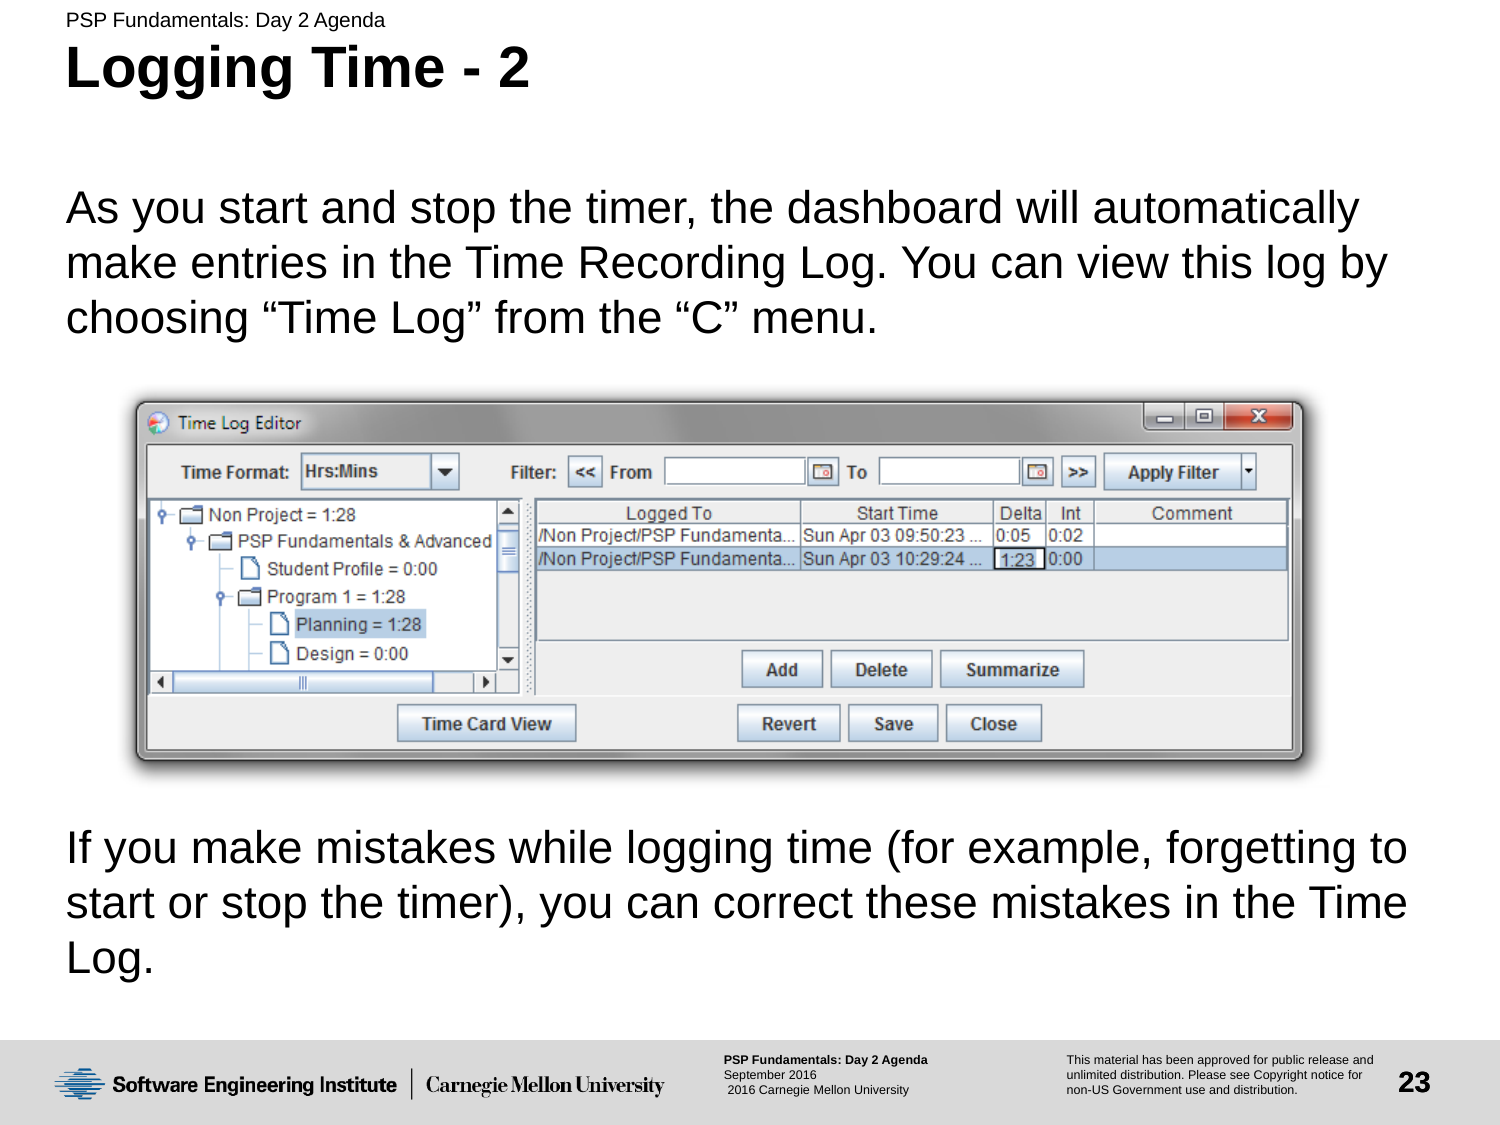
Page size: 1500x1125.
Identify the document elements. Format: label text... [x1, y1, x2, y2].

picture [46, 1061, 673, 1104]
title Logging Time - 2 [65, 37, 1430, 148]
list As you start and stop the timer, the dashboard will automatically make entries in the Time Recording Log. You can view this log by choosing “Time Log” from the “C” menu. If you make mistakes while logging time (for example, forgetting to start or stop the timer), you can correct these mistakes in the Time Log. [65, 177, 1431, 1000]
picture [117, 384, 1330, 789]
